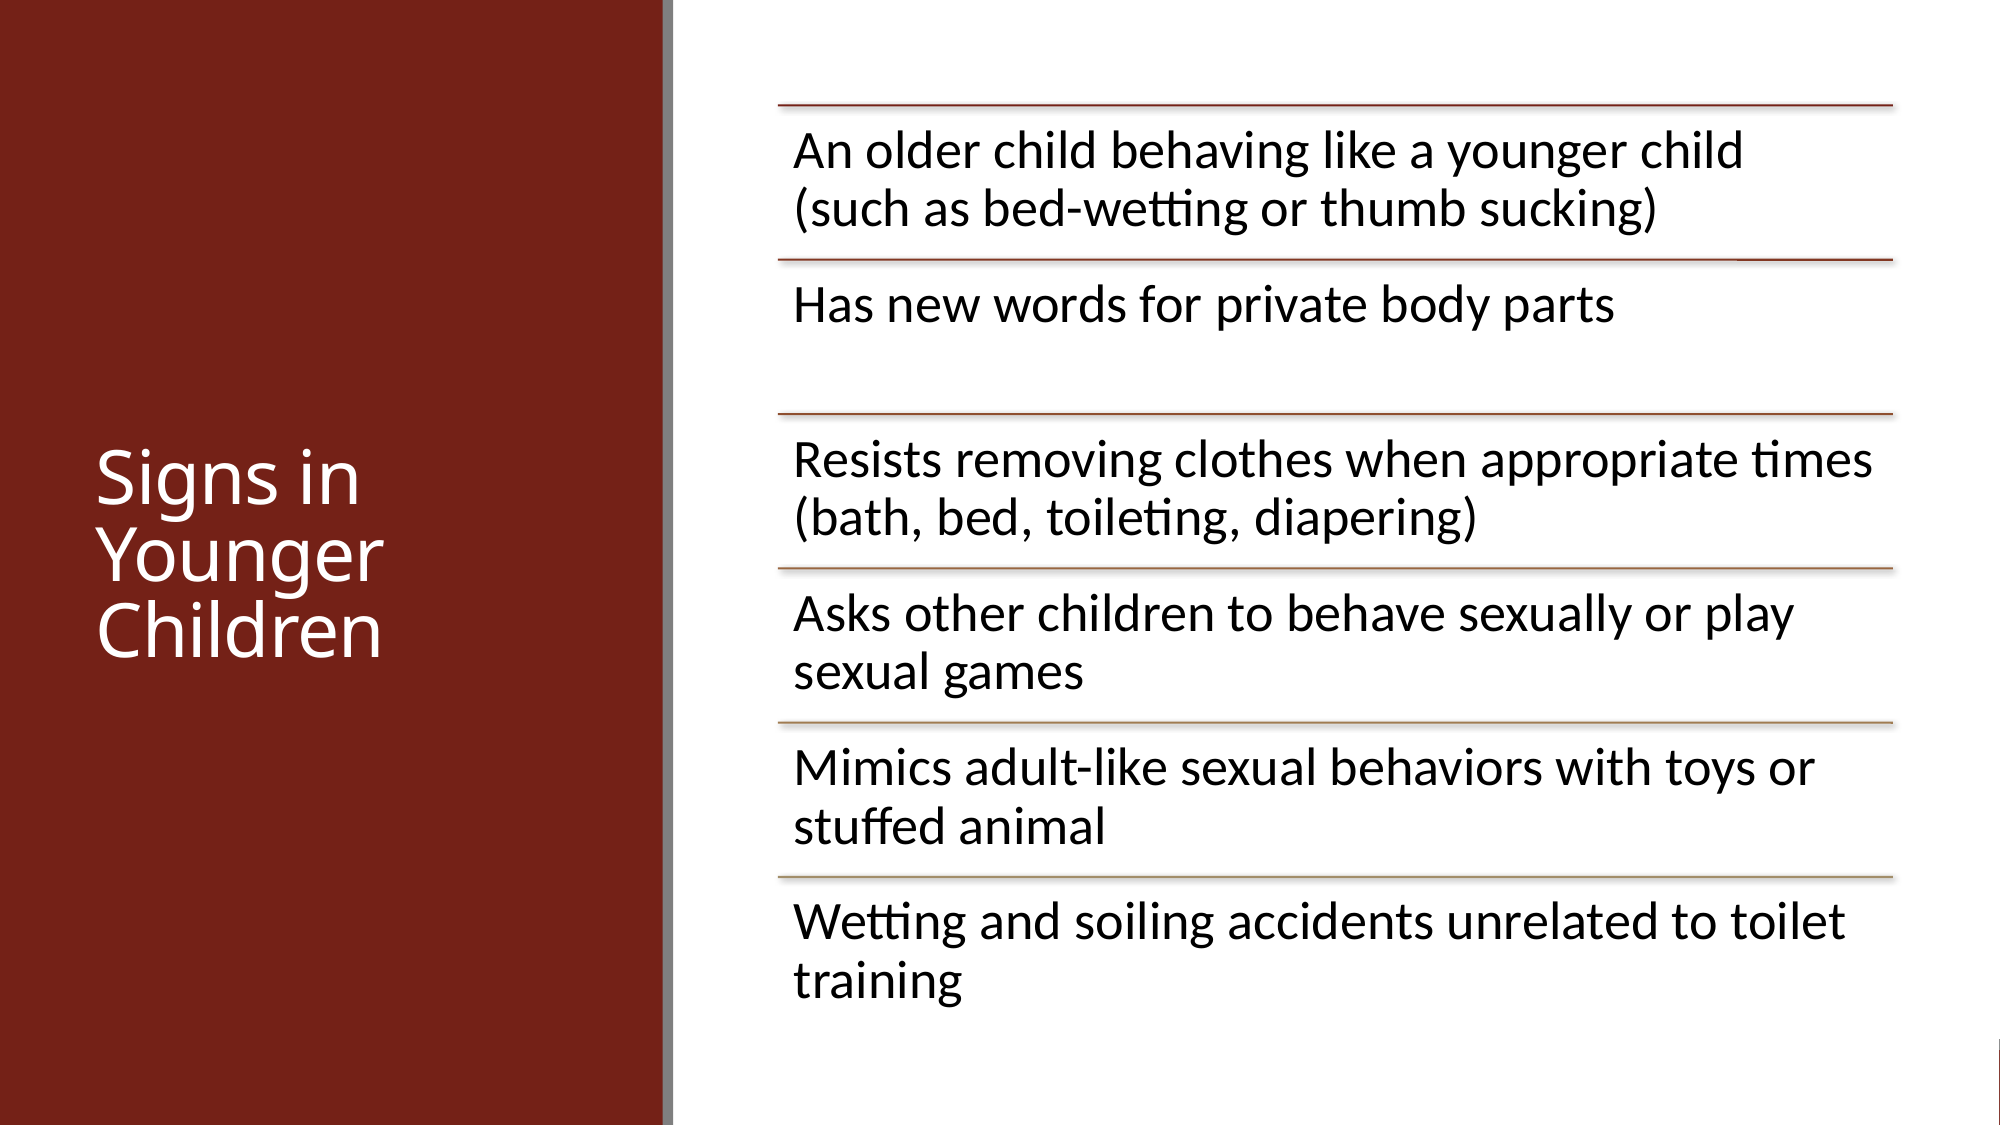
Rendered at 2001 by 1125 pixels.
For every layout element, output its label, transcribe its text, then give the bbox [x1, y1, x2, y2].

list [777, 104, 1894, 1033]
title Signs in Younger Children [80, 84, 587, 1032]
text_box [674, 0, 2000, 1125]
text_box [0, 0, 661, 1125]
text_box [661, 0, 674, 1125]
